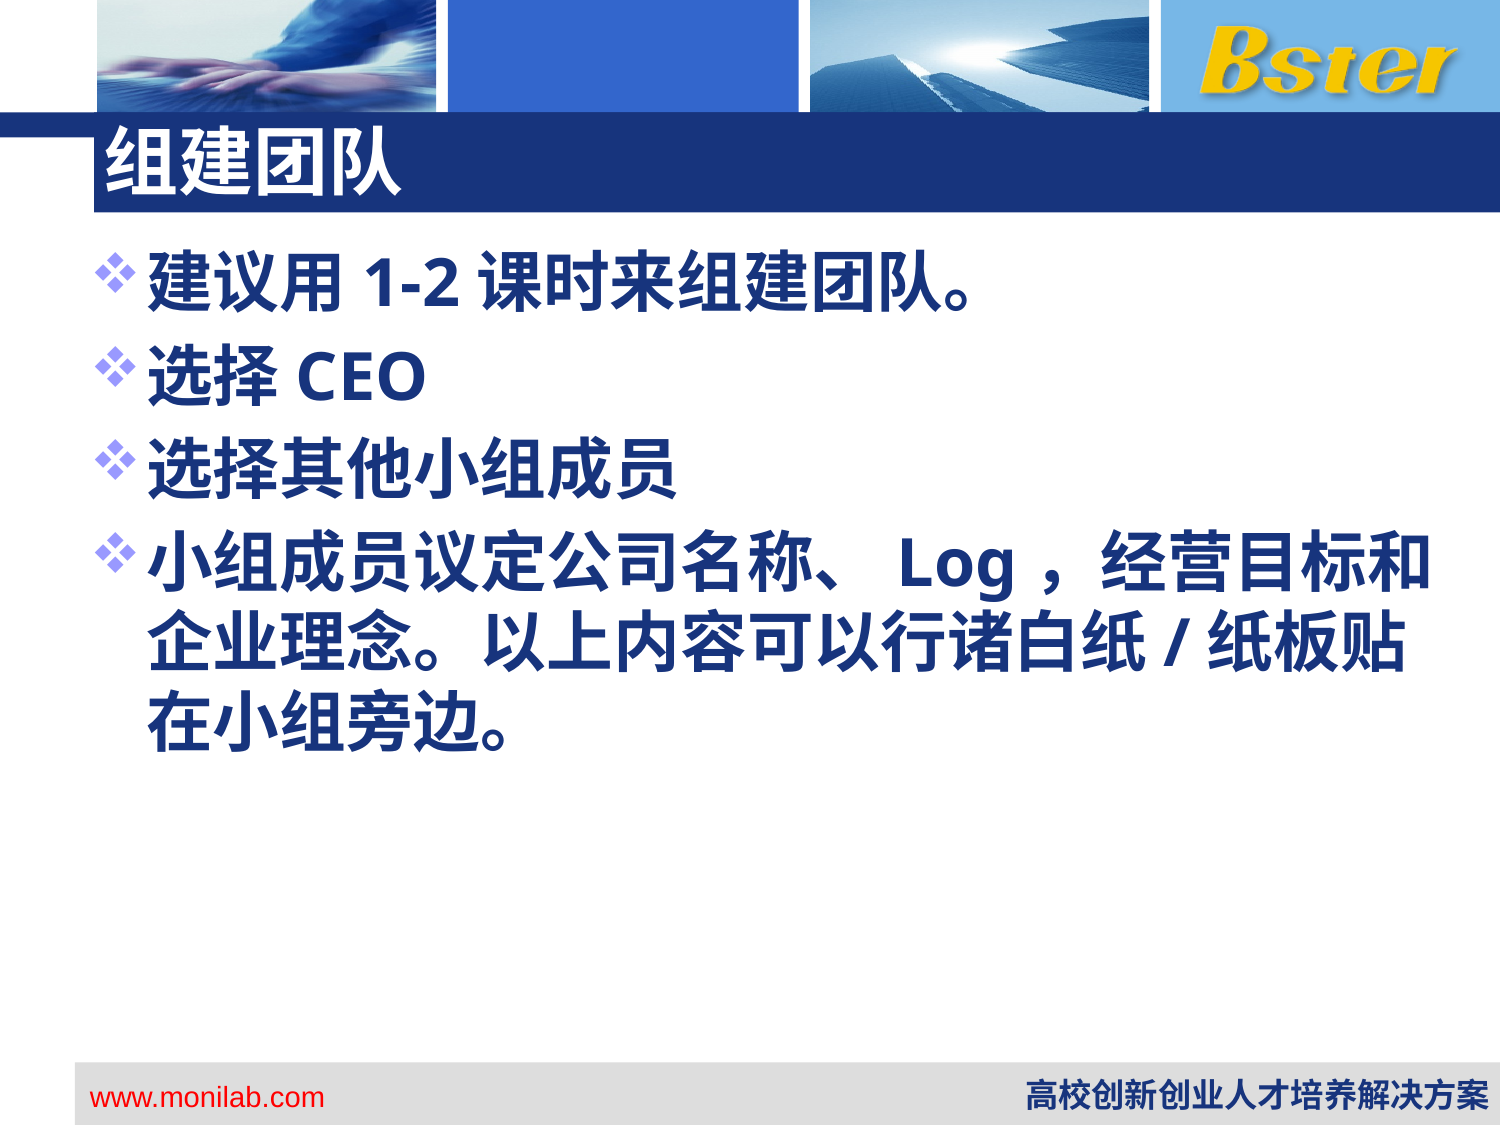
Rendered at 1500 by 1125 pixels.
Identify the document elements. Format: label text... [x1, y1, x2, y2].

picture [810, 0, 1150, 112]
list 建议用1-2课时来组建团队。 选择CEO 选择其他小组成员 小组成员议定公司名称、Log，经营目标和企业理念。以上内容可以行诸白纸/纸板贴在小组旁边。 [74, 232, 1454, 1034]
picture [1199, 26, 1458, 94]
picture [97, 0, 437, 112]
title 组建团队 [88, 113, 1369, 206]
